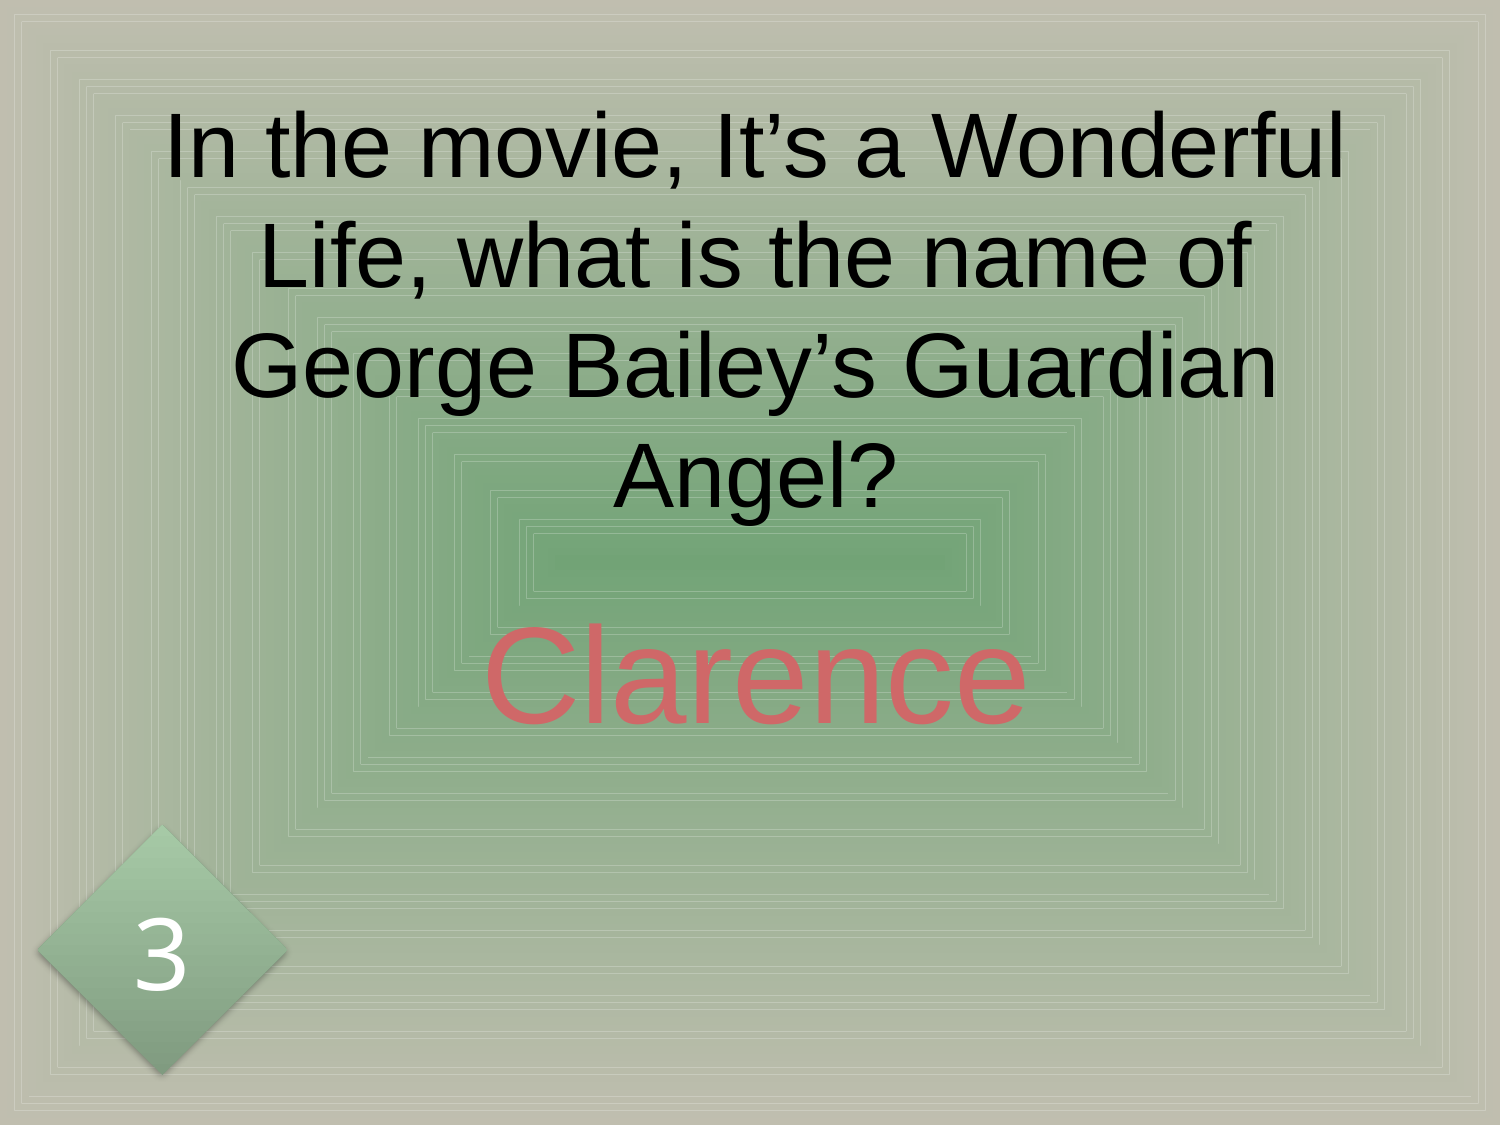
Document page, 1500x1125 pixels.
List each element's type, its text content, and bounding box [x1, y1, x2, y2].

text_box Clarence [112, 500, 1400, 838]
text_box 3 [37, 838, 288, 1075]
title In the movie, It’s a Wonderful Life, what is the name of George Bailey’s Guardian Angel? [112, 137, 1401, 476]
